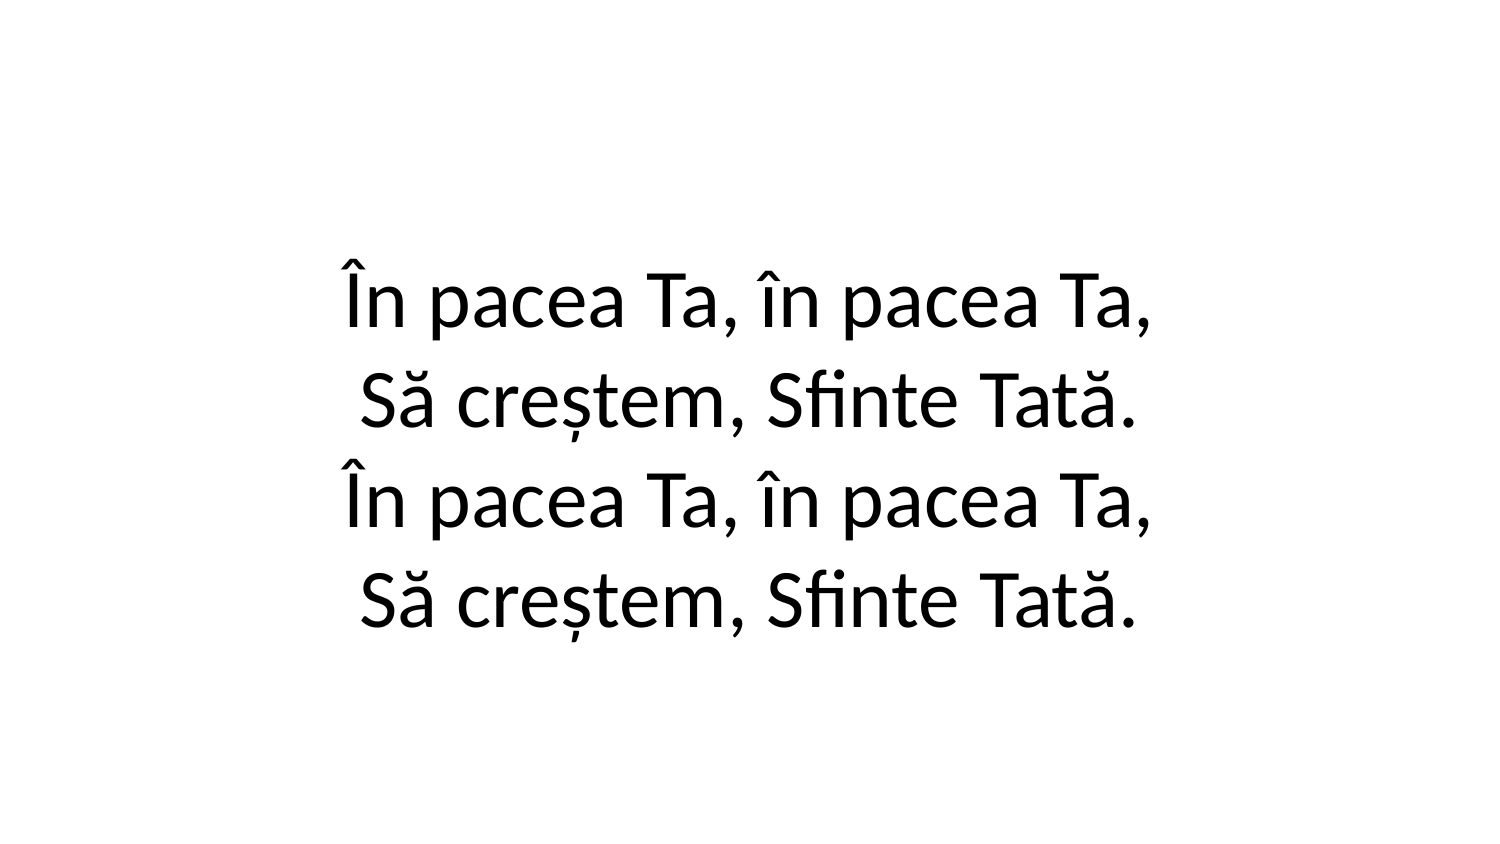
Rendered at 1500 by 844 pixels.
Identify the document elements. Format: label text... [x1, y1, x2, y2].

text_box În pacea Ta, în pacea Ta, Să creștem, Sfinte Tată. În pacea Ta, în pacea Ta, Să creștem, Sfinte Tată. [329, 192, 1171, 652]
